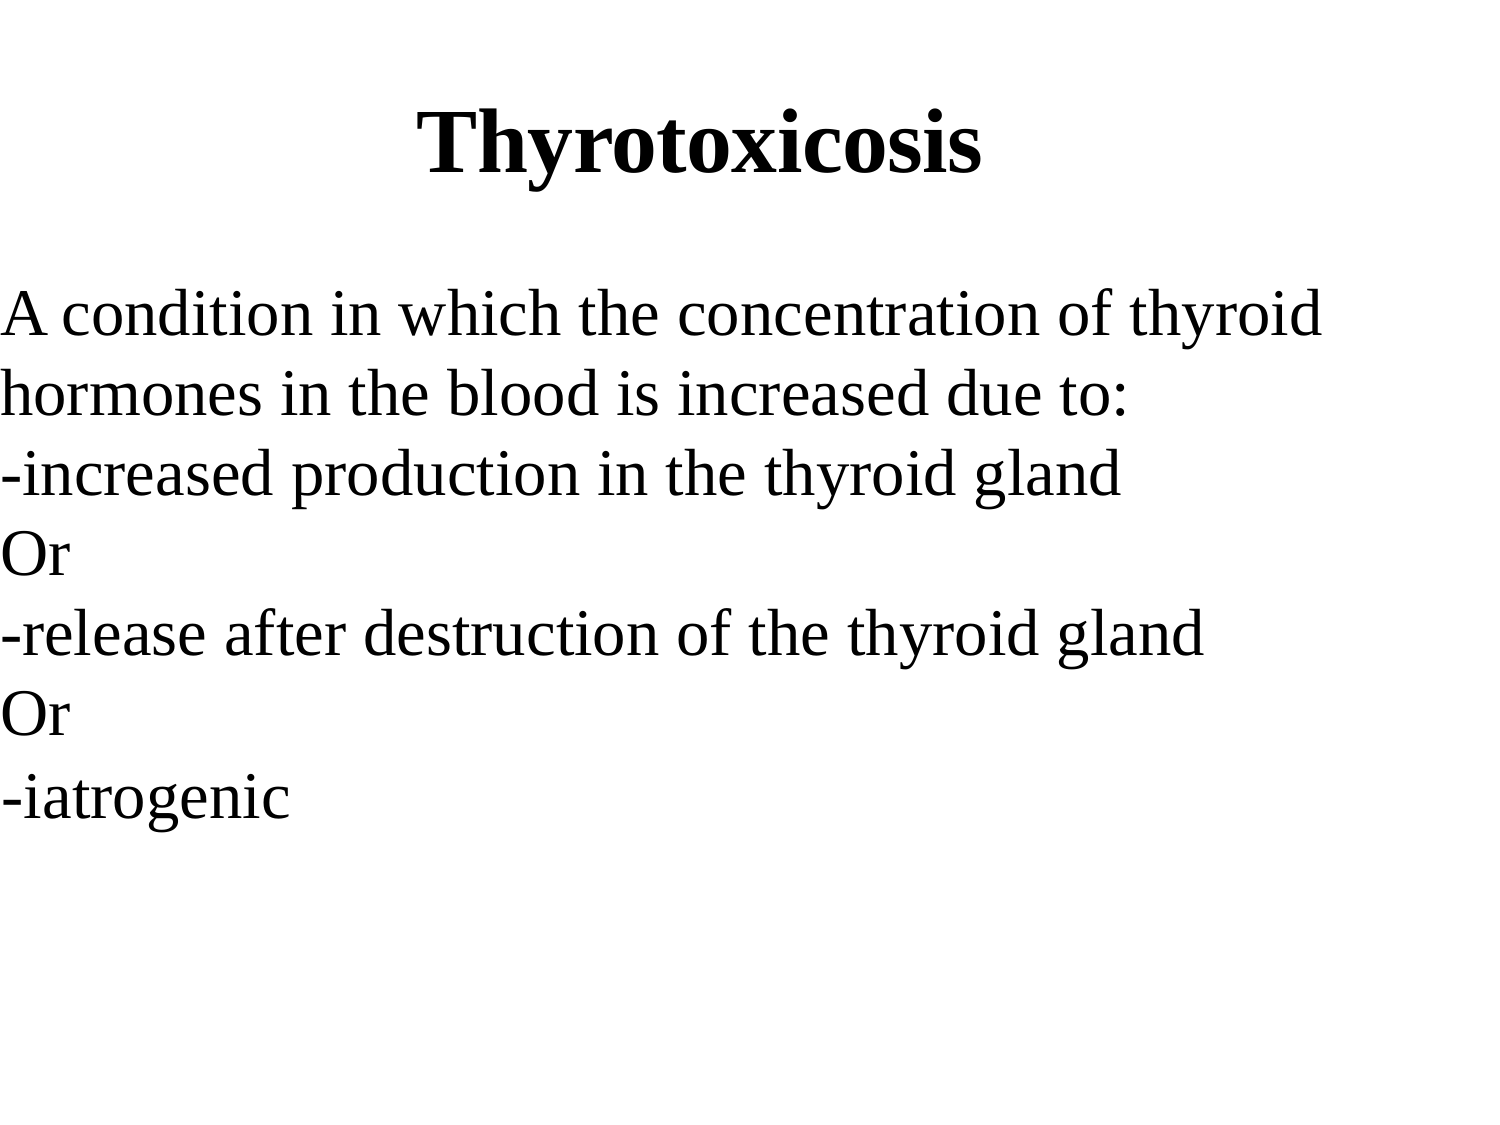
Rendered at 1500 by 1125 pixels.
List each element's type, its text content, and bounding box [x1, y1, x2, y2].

text_box A condition in which the concentration of thyroid hormones in the blood is increased due to: -increased production in the thyroid gland Or -release after destruction of the thyroid gland Or -iatrogenic [0, 257, 1500, 832]
title Thyrotoxicosis [416, 78, 1084, 257]
